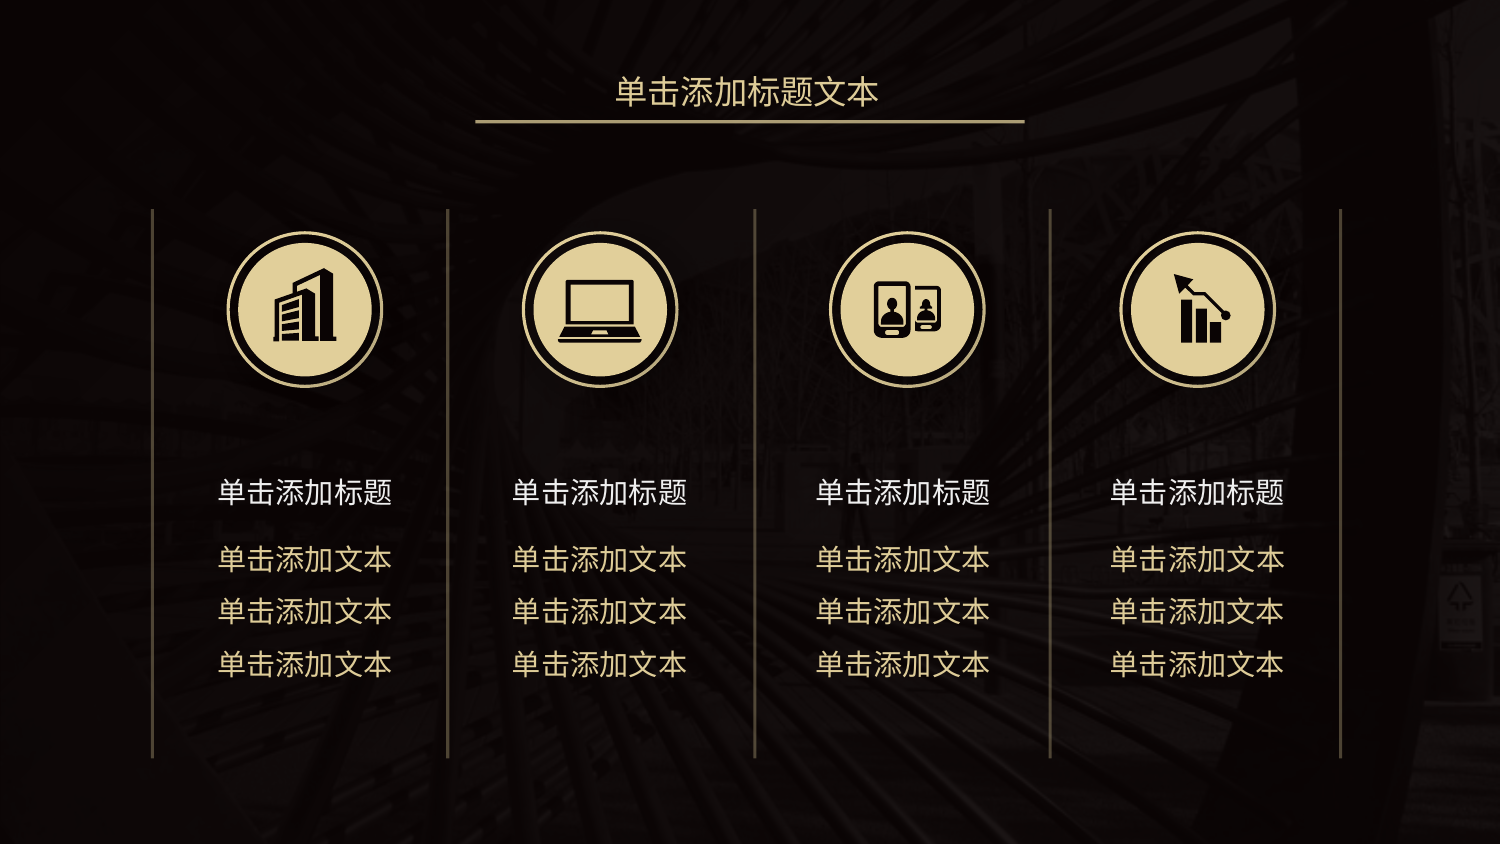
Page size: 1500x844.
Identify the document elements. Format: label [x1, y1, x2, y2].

text_box [227, 232, 382, 387]
text_box [1120, 232, 1275, 387]
text_box [523, 232, 678, 387]
text_box [0, 0, 1500, 844]
text_box [830, 232, 985, 387]
